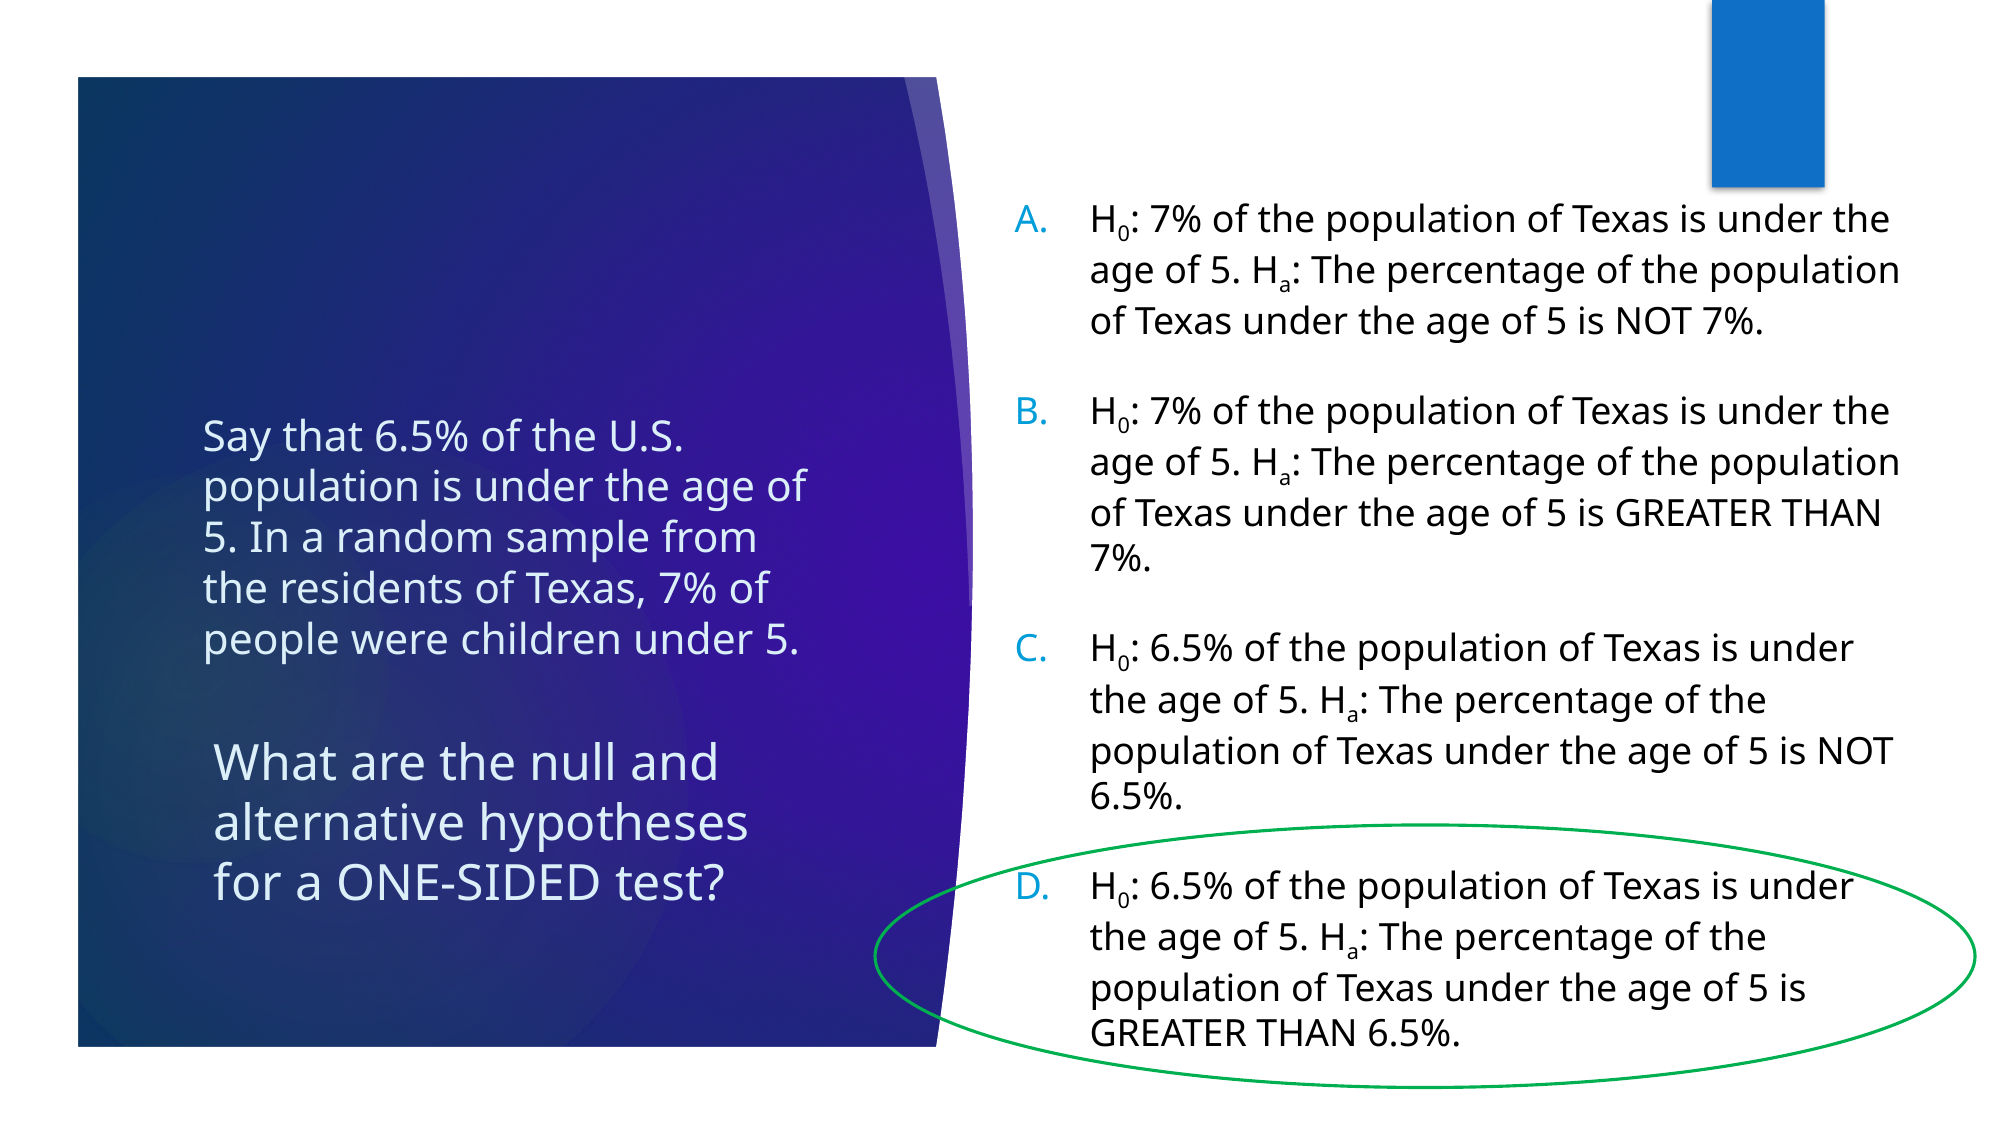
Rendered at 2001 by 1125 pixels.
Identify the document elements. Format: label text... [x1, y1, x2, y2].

text_box [1090, 1062, 1760, 1090]
title Say that 6.5% of the U.S. population is under the age of 5. In a random sample from the residents of Texas, 7% of people were children under 5. [187, 385, 822, 671]
text_box What are the null and alternative hypotheses for a ONE-SIDED test? [199, 723, 811, 918]
text_box [873, 871, 999, 1041]
text_box [1919, 896, 1977, 1016]
text_box H0: 7% of the population of Texas is under the age of 5. Ha: The percentage of the population of Texas under the age of 5 is NOT 7%. H0: 7% of the population of Texas is under the age of 5. Ha: The percentage of the population of Texas under the age of 5 is GREATER THAN 7%. H0: 6.5% of the population of Texas is under the age of 5. Ha: The percentage of the population of Texas under the age of 5 is NOT 6.5%. H0: 6.5% of the population of Texas is under the age of 5. Ha: The percentage of the population of Texas under the age of 5 is GREATER THAN 6.5%. [999, 187, 1919, 1062]
